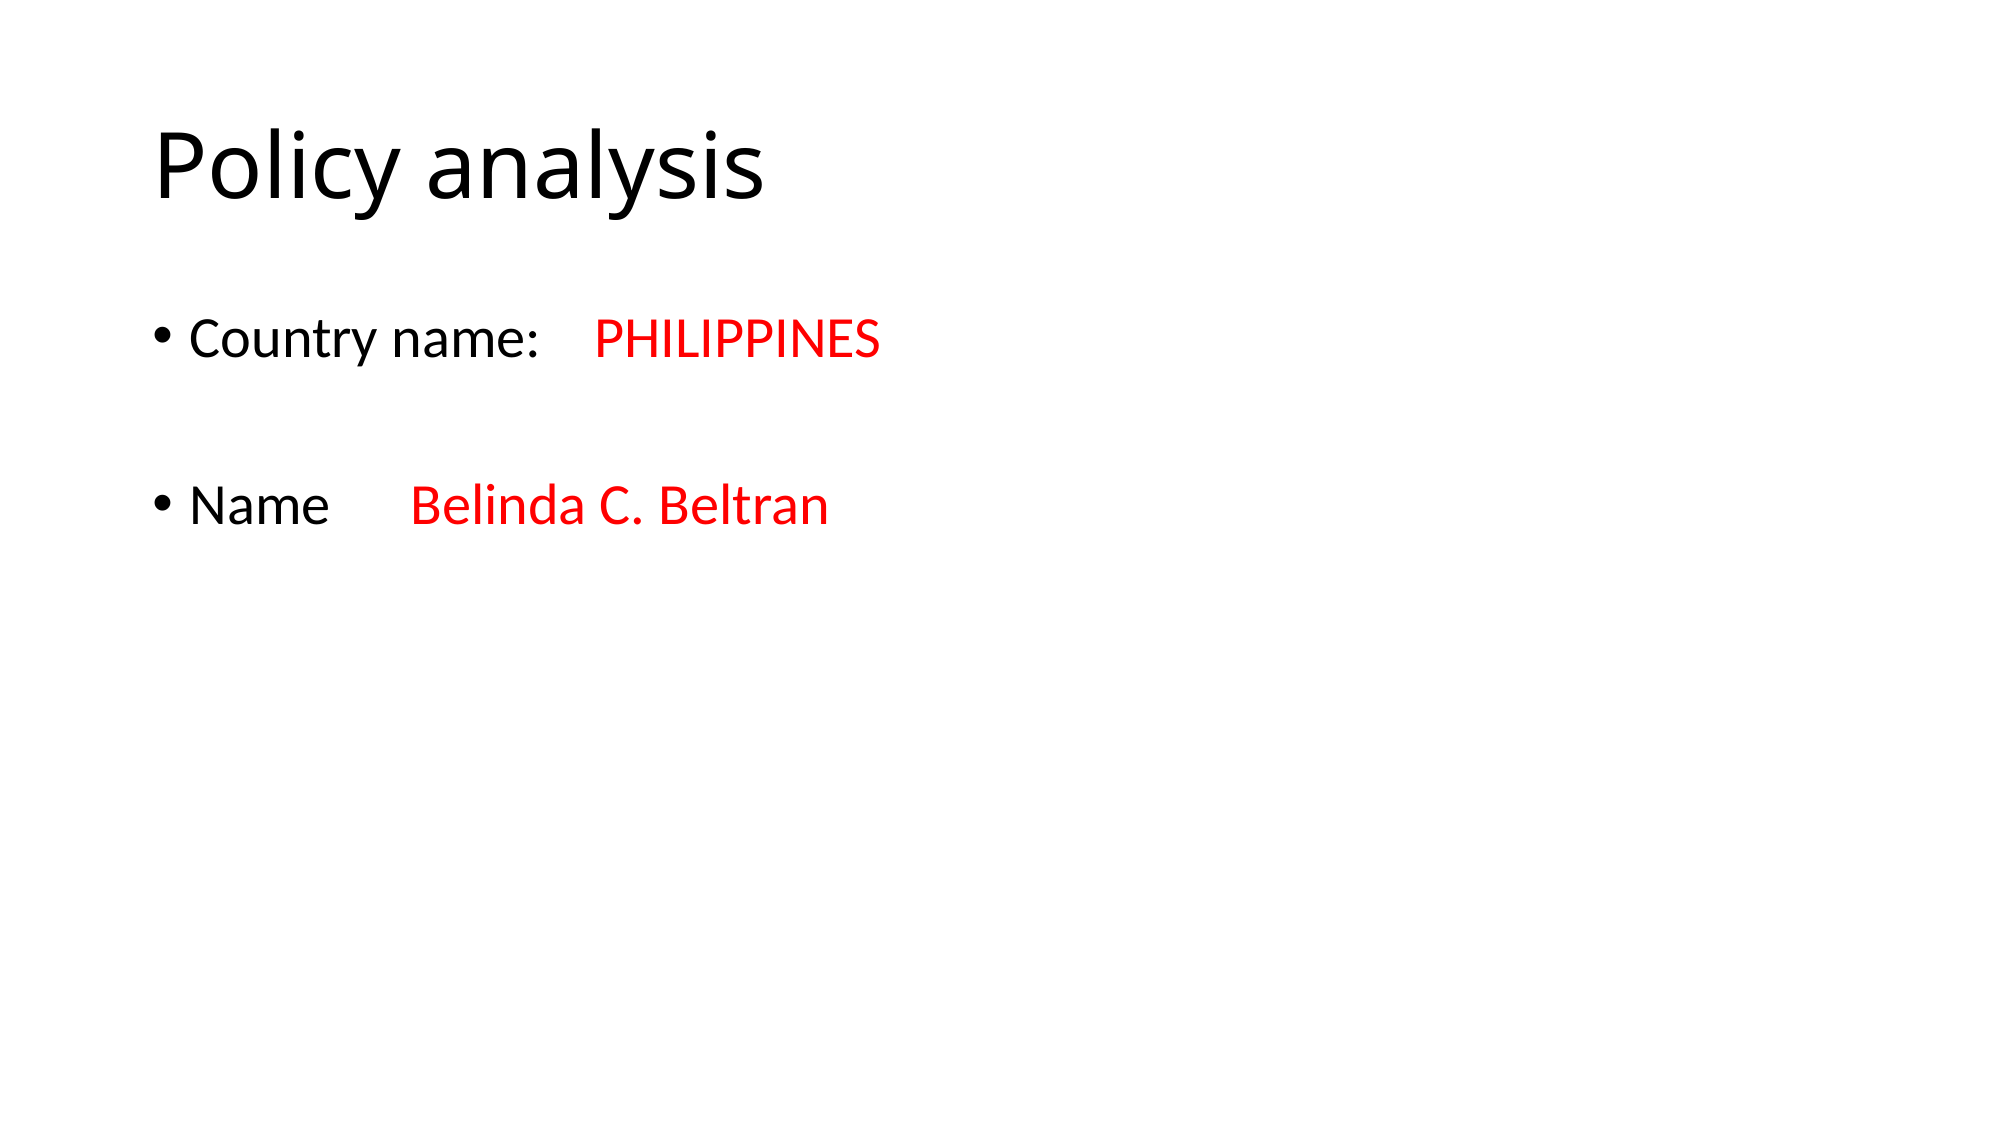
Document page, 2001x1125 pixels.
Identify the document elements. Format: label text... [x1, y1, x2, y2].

list Country name: PHILIPPINES Name Belinda C. Beltran [137, 299, 1863, 1014]
title Policy analysis [137, 59, 1863, 278]
